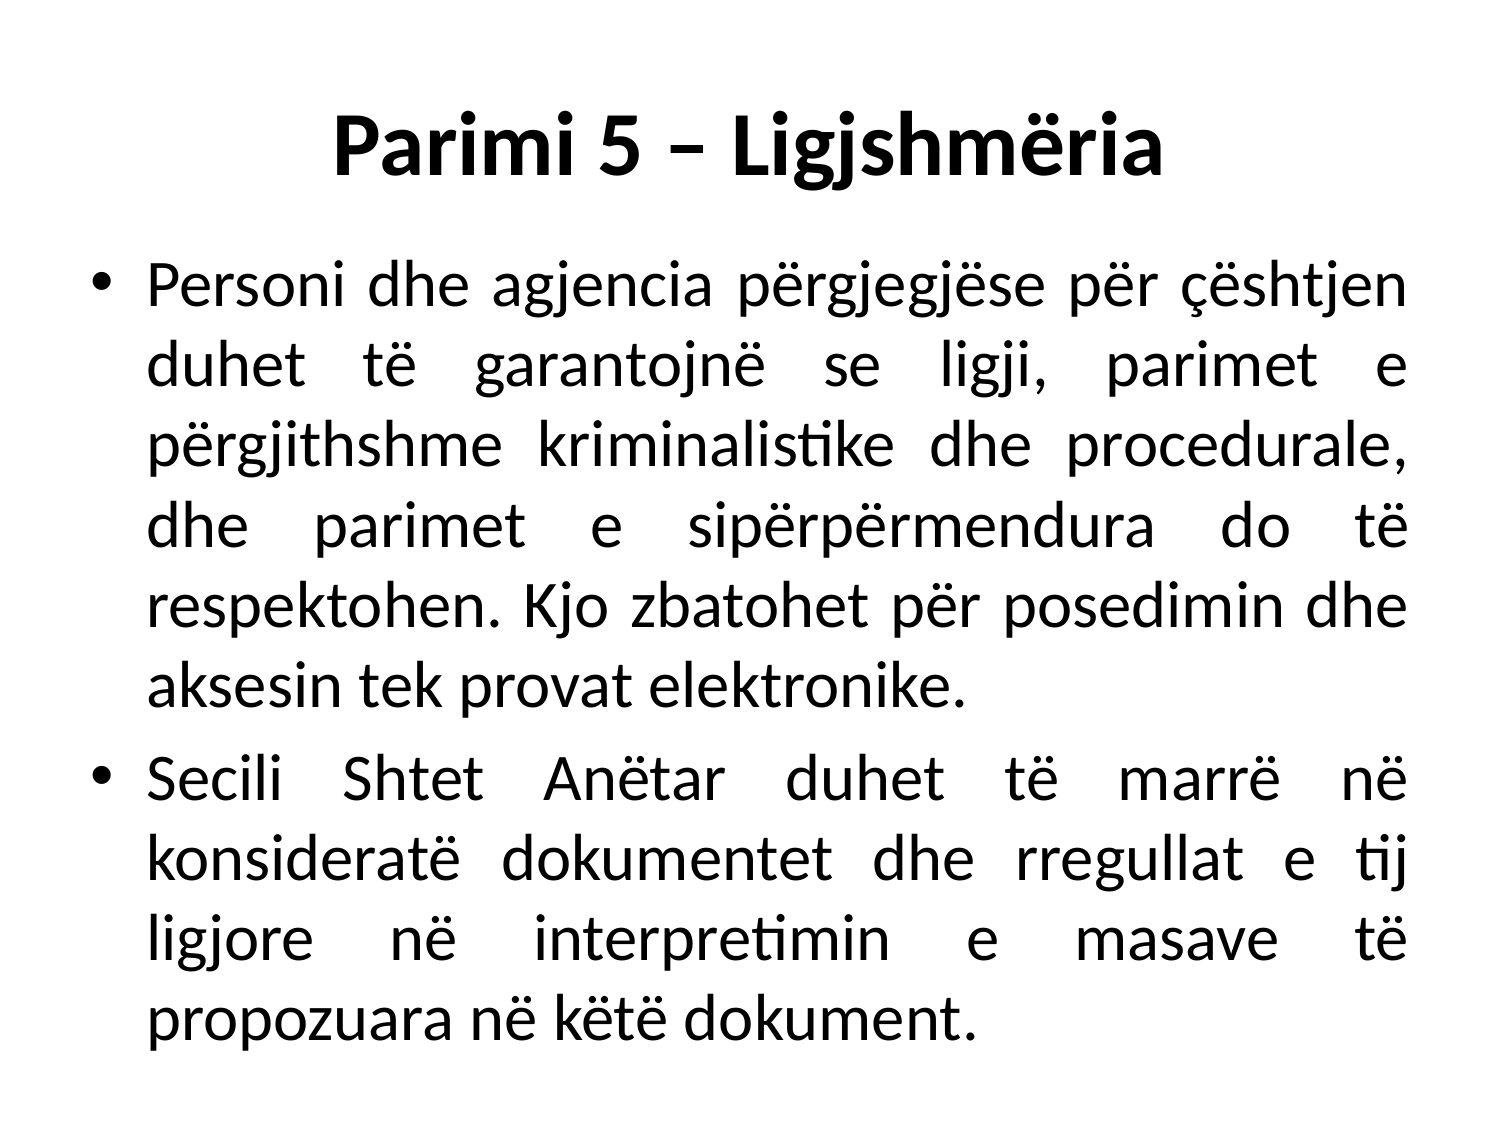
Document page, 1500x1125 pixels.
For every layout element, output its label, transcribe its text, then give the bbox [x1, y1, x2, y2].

list Personi dhe agjencia përgjegjëse për çështjen duhet të garantojnë se ligji, parimet e përgjithshme kriminalistike dhe procedurale, dhe parimet e sipërpërmendura do të respektohen. Kjo zbatohet për posedimin dhe aksesin tek provat elektronike. Secili Shtet Anëtar duhet të marrë në konsideratë dokumentet dhe rregullat e tij ligjore në interpretimin e masave të propozuara në këtë dokument. [75, 232, 1425, 1095]
title Parimi 5 – Ligjshmëria [75, 45, 1425, 232]
